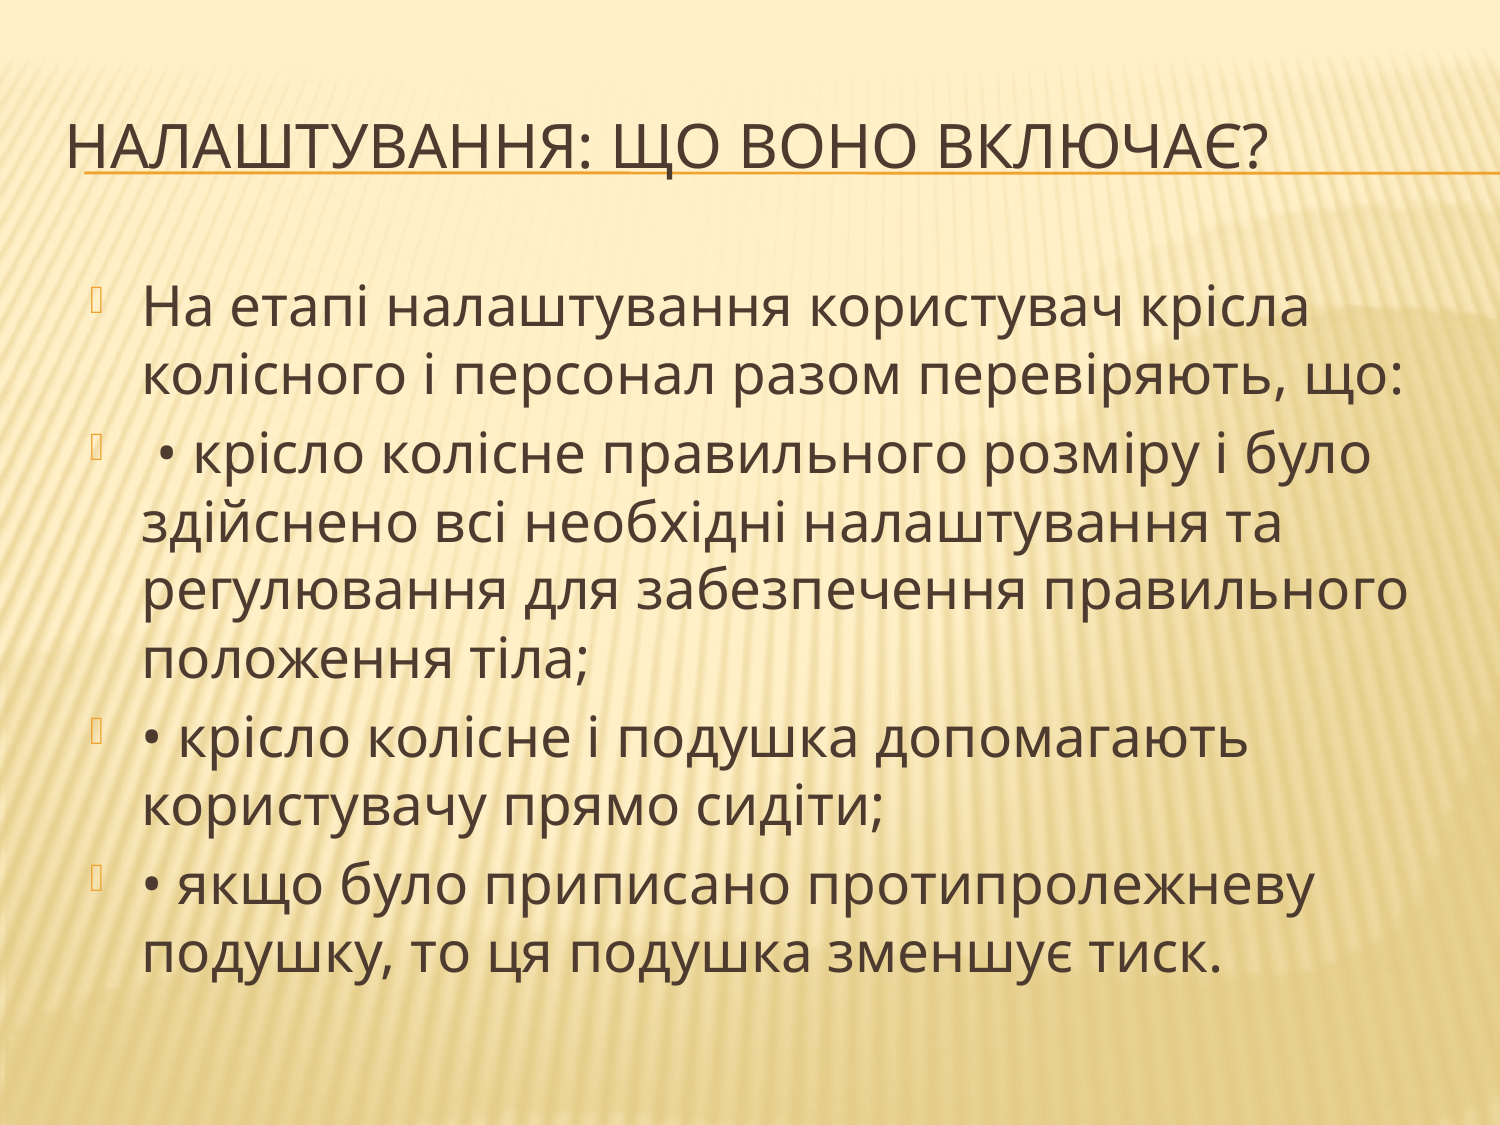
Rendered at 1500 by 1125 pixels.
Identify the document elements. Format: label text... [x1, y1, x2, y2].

title Налаштування: що воно включає? [50, 75, 1475, 213]
list На етапі налаштування користувач крісла колісного і персонал разом перевіряють, що: • крісло колісне правильного розміру і було здійснено всі необхідні налаштування та регулювання для забезпечення правильного положення тіла; • крісло колісне і подушка допомагають користувачу прямо сидіти; • якщо було приписано протипролежневу подушку, то ця подушка зменшує тиск. [75, 262, 1425, 1047]
